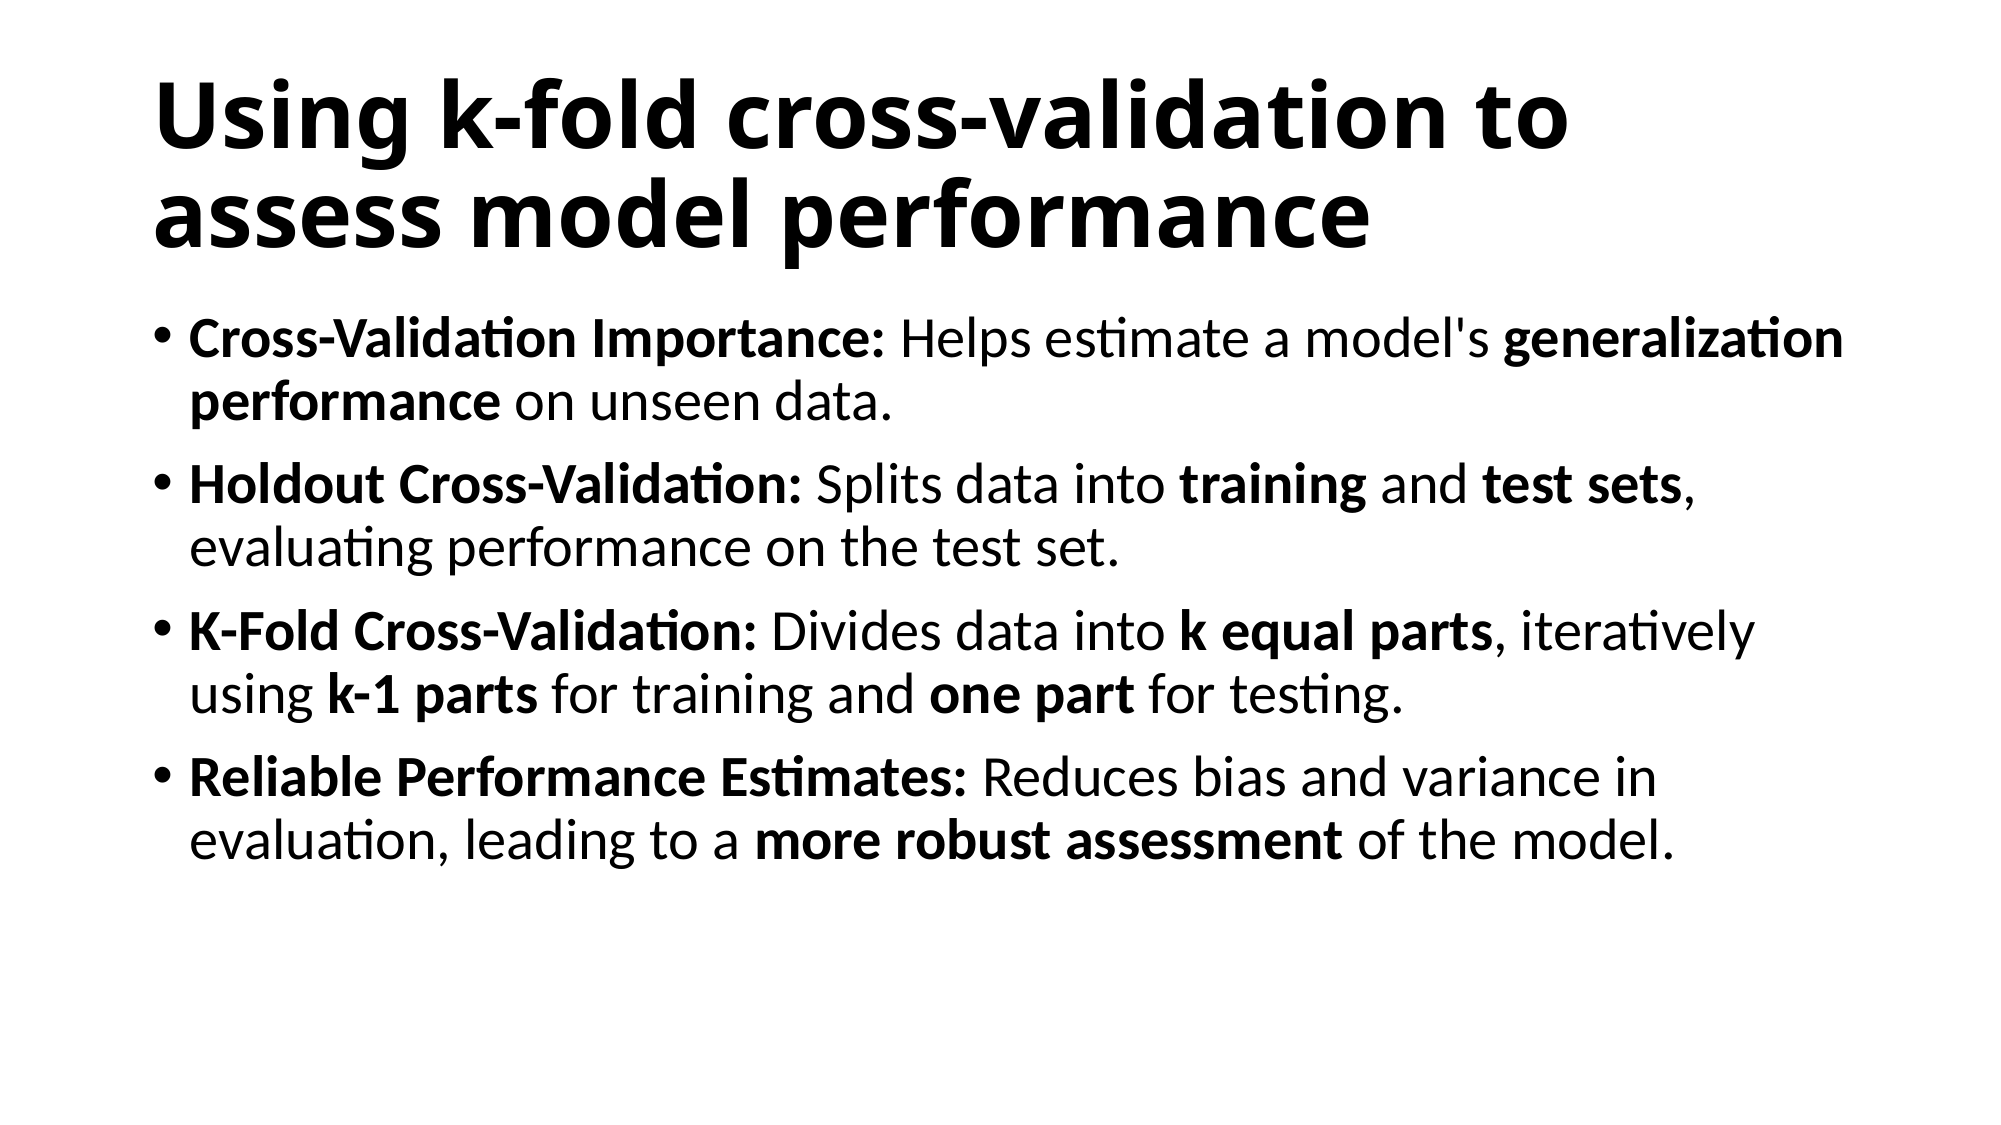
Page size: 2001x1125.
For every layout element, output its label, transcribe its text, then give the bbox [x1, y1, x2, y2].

list Cross-Validation Importance: Helps estimate a model's generalization performance on unseen data. Holdout Cross-Validation: Splits data into training and test sets, evaluating performance on the test set. K-Fold Cross-Validation: Divides data into k equal parts, iteratively using k-1 parts for training and one part for testing. Reliable Performance Estimates: Reduces bias and variance in evaluation, leading to a more robust assessment of the model. [137, 299, 1863, 1014]
title Using k-fold cross-validation to assess model performance [137, 59, 1863, 278]
